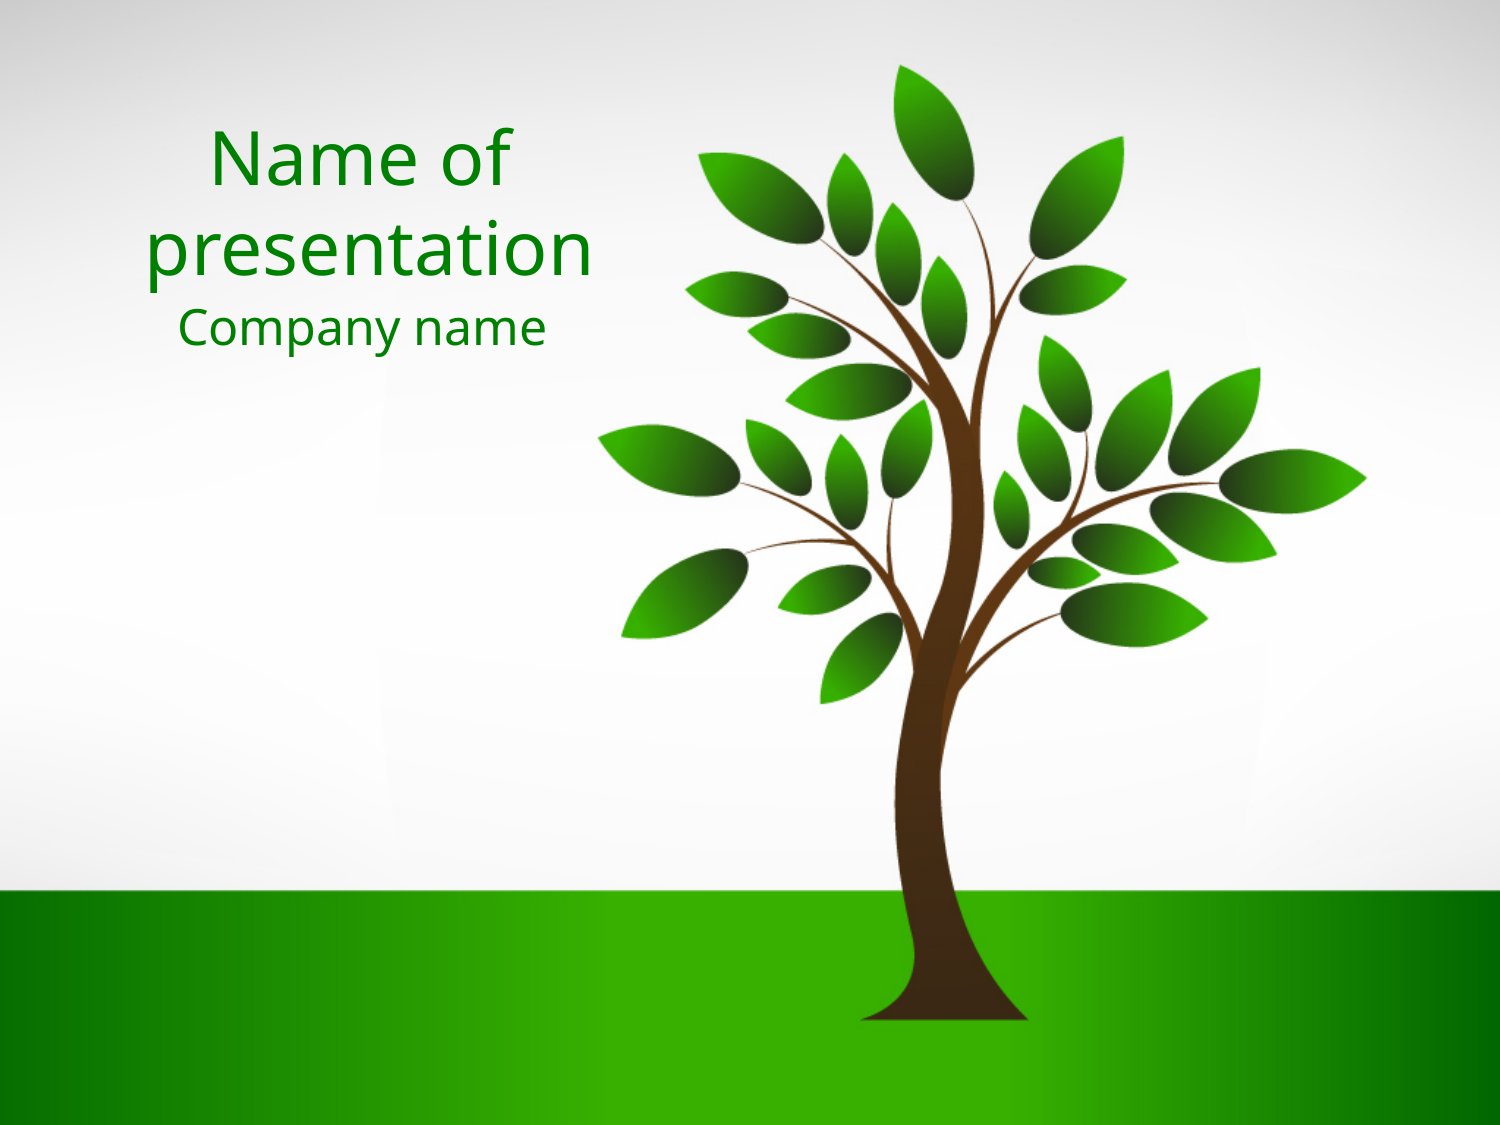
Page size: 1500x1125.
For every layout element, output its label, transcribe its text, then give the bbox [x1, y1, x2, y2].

subtitle Company name [125, 287, 600, 375]
title Name of presentation [127, 137, 613, 263]
picture [0, 0, 1500, 1125]
